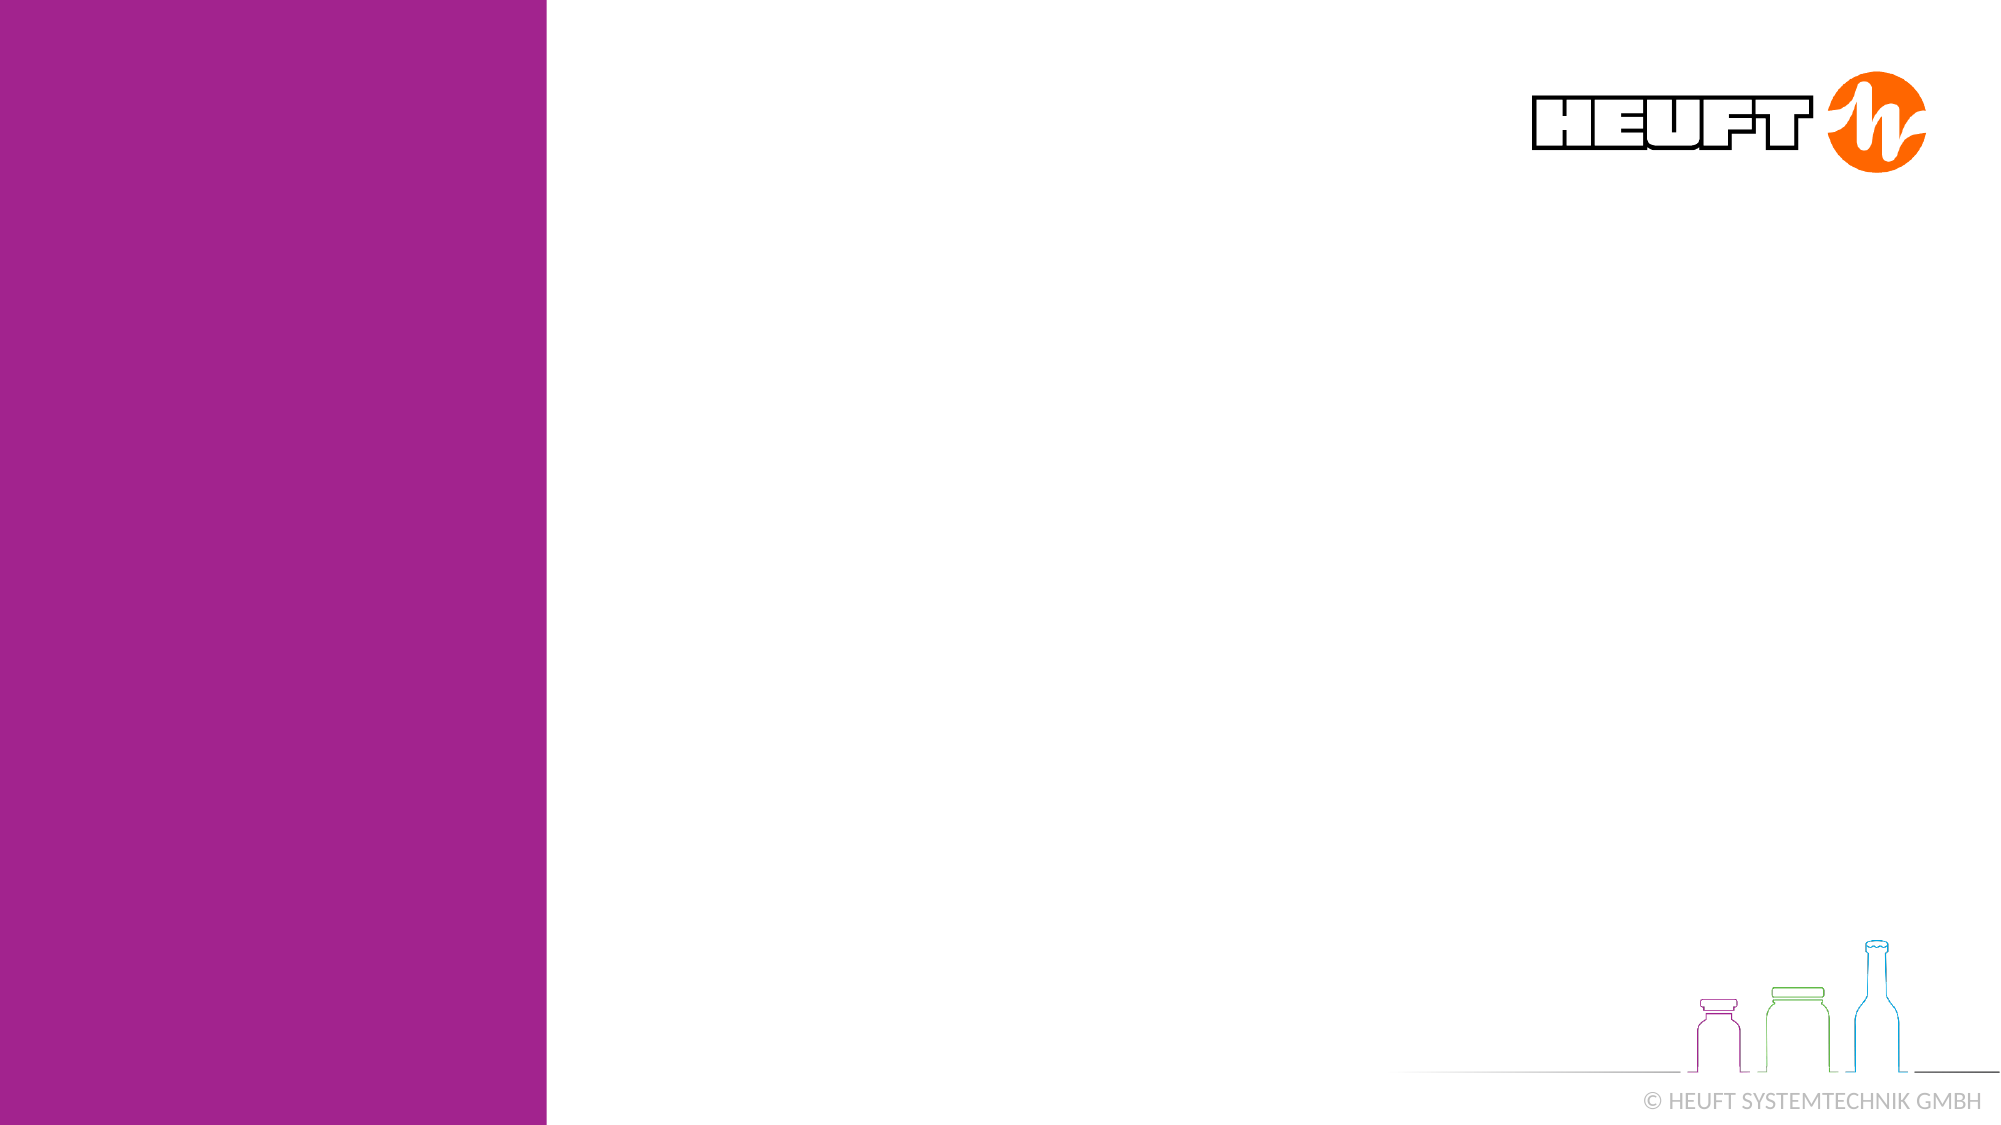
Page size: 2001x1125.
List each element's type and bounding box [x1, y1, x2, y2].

picture [1047, 924, 2000, 1091]
picture [1532, 71, 1927, 173]
